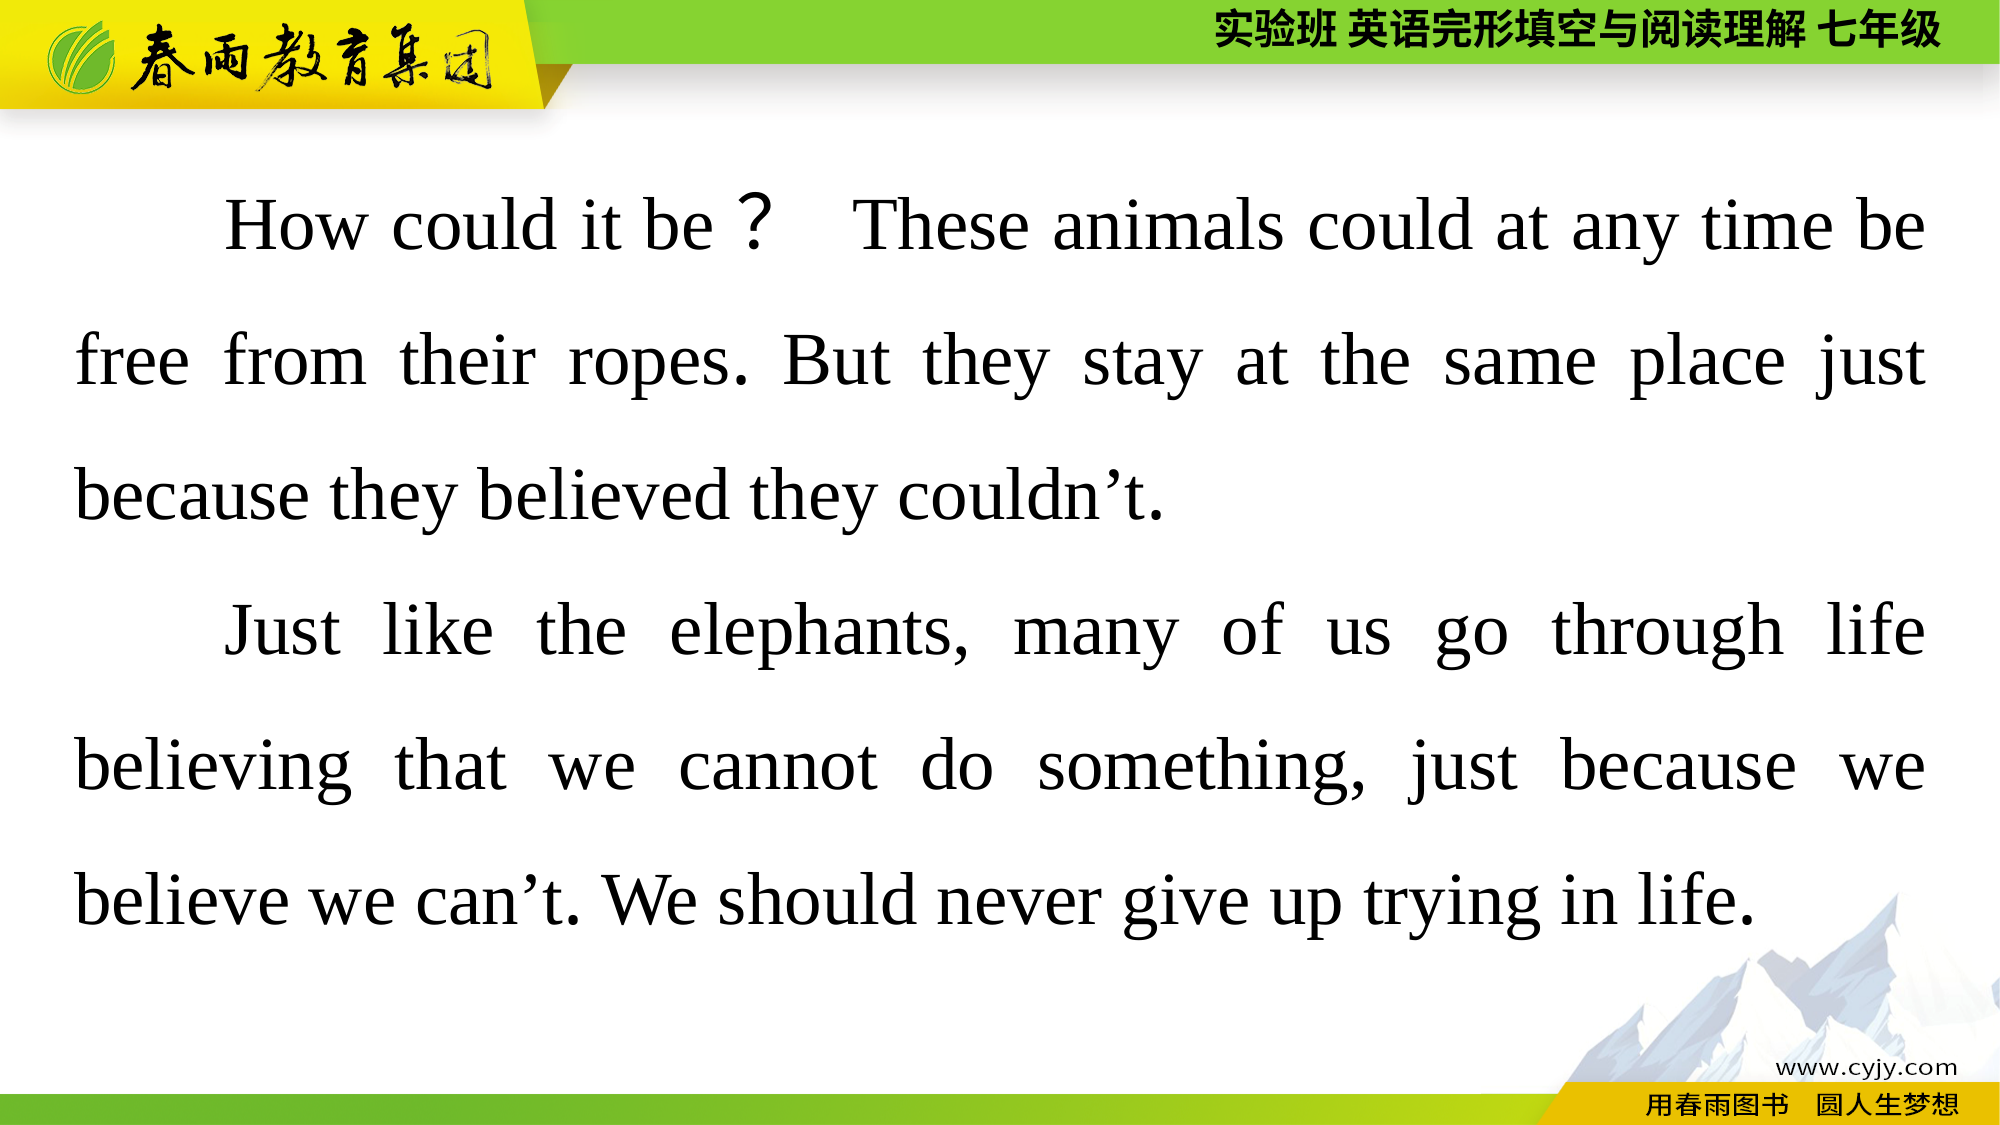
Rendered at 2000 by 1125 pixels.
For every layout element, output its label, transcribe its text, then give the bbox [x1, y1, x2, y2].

list How could it be？ These animals could at any time be free from their ropes. But they stay at the same place just because they believed they couldn’t. Just like the elephants, many of us go through life believing that we cannot do something, just because we believe we can’t. We should never give up trying in life. [59, 122, 1944, 956]
picture [0, 0, 2000, 1125]
